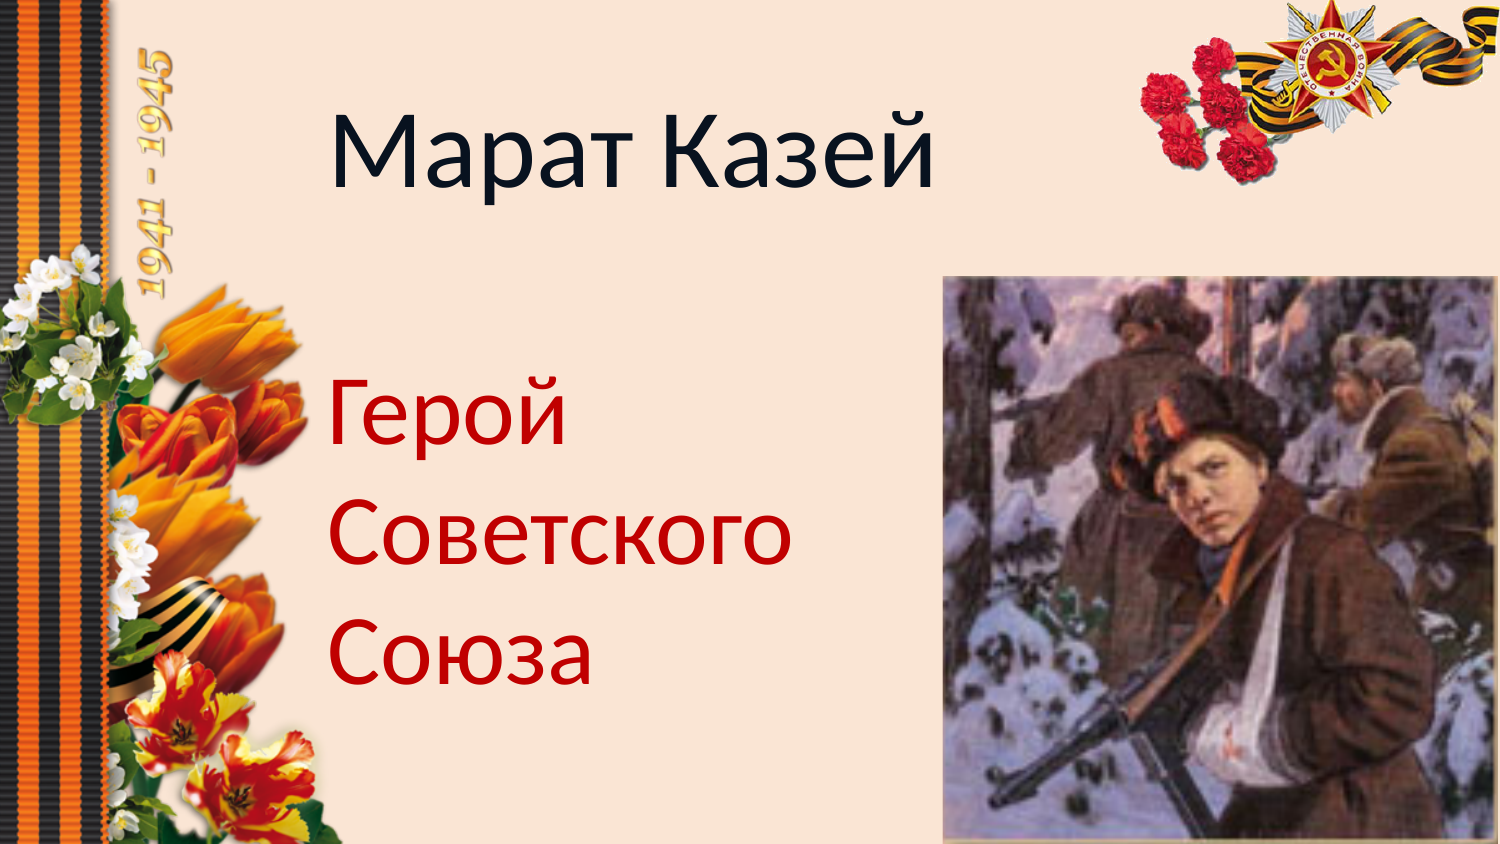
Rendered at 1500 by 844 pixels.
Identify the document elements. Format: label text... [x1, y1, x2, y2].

picture [1139, 0, 1500, 187]
picture [0, 0, 364, 844]
picture [942, 276, 1499, 844]
text_box Марат Казей Герой Советского Союза [312, 67, 1093, 713]
